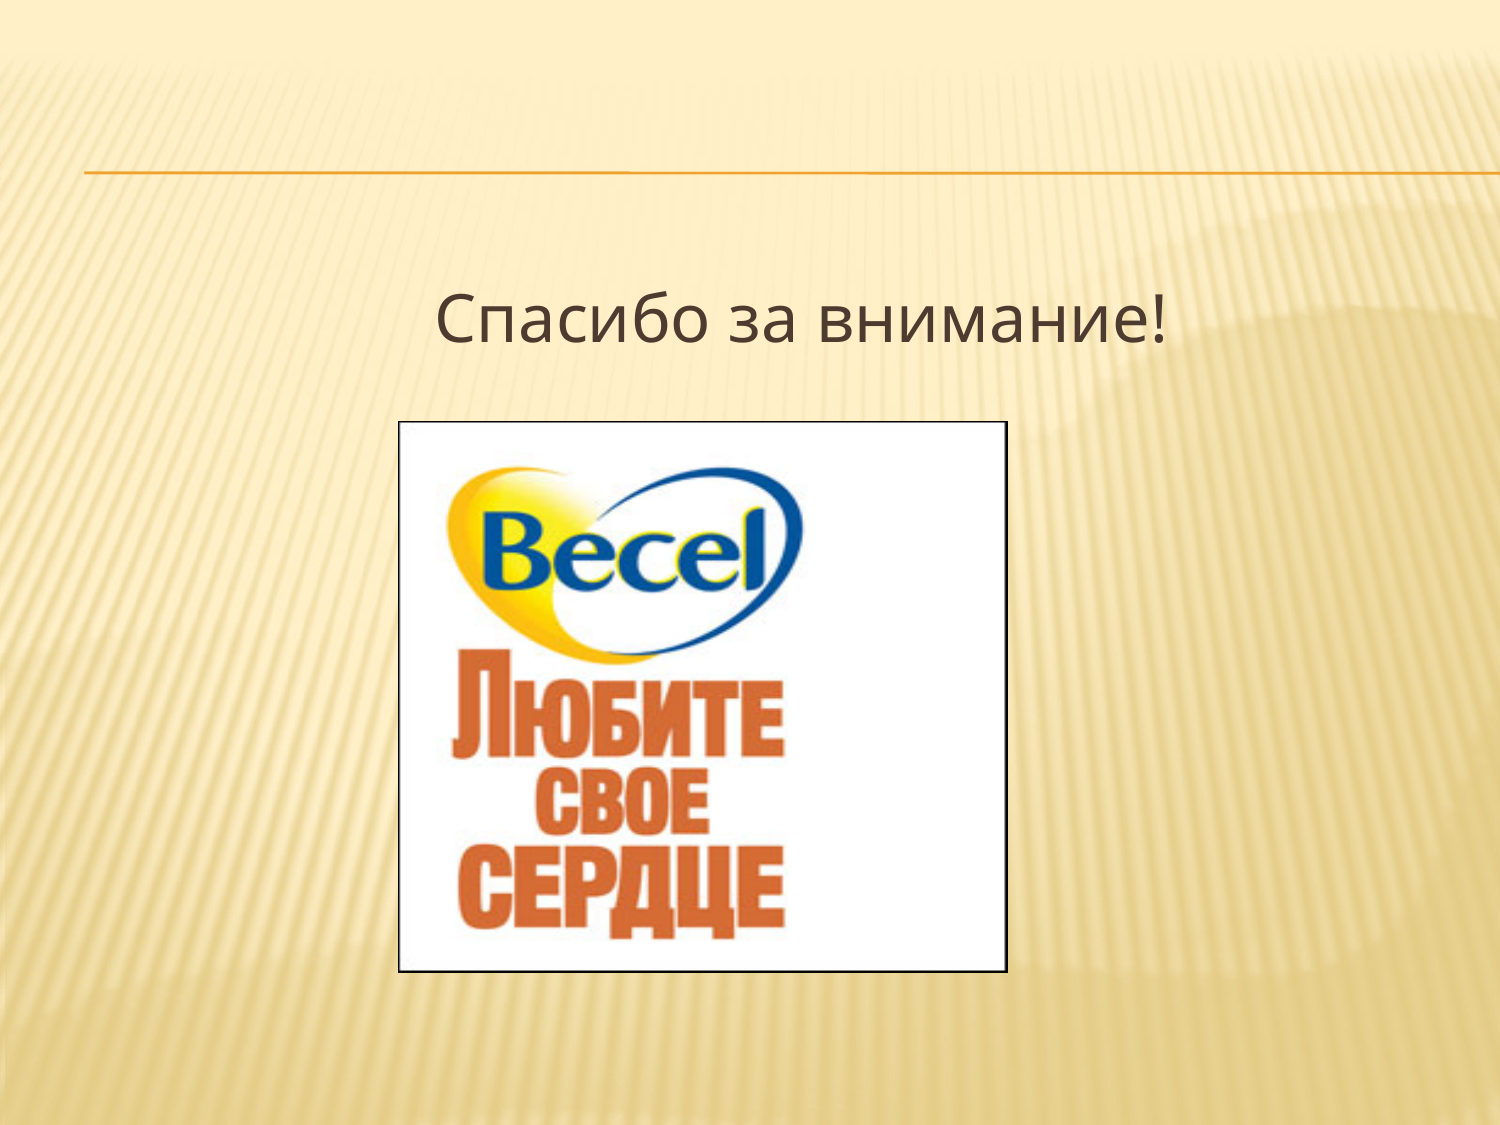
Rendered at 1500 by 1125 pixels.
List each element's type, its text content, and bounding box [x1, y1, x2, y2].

picture [398, 421, 1009, 973]
list Спасибо за внимание! [75, 82, 1425, 1005]
